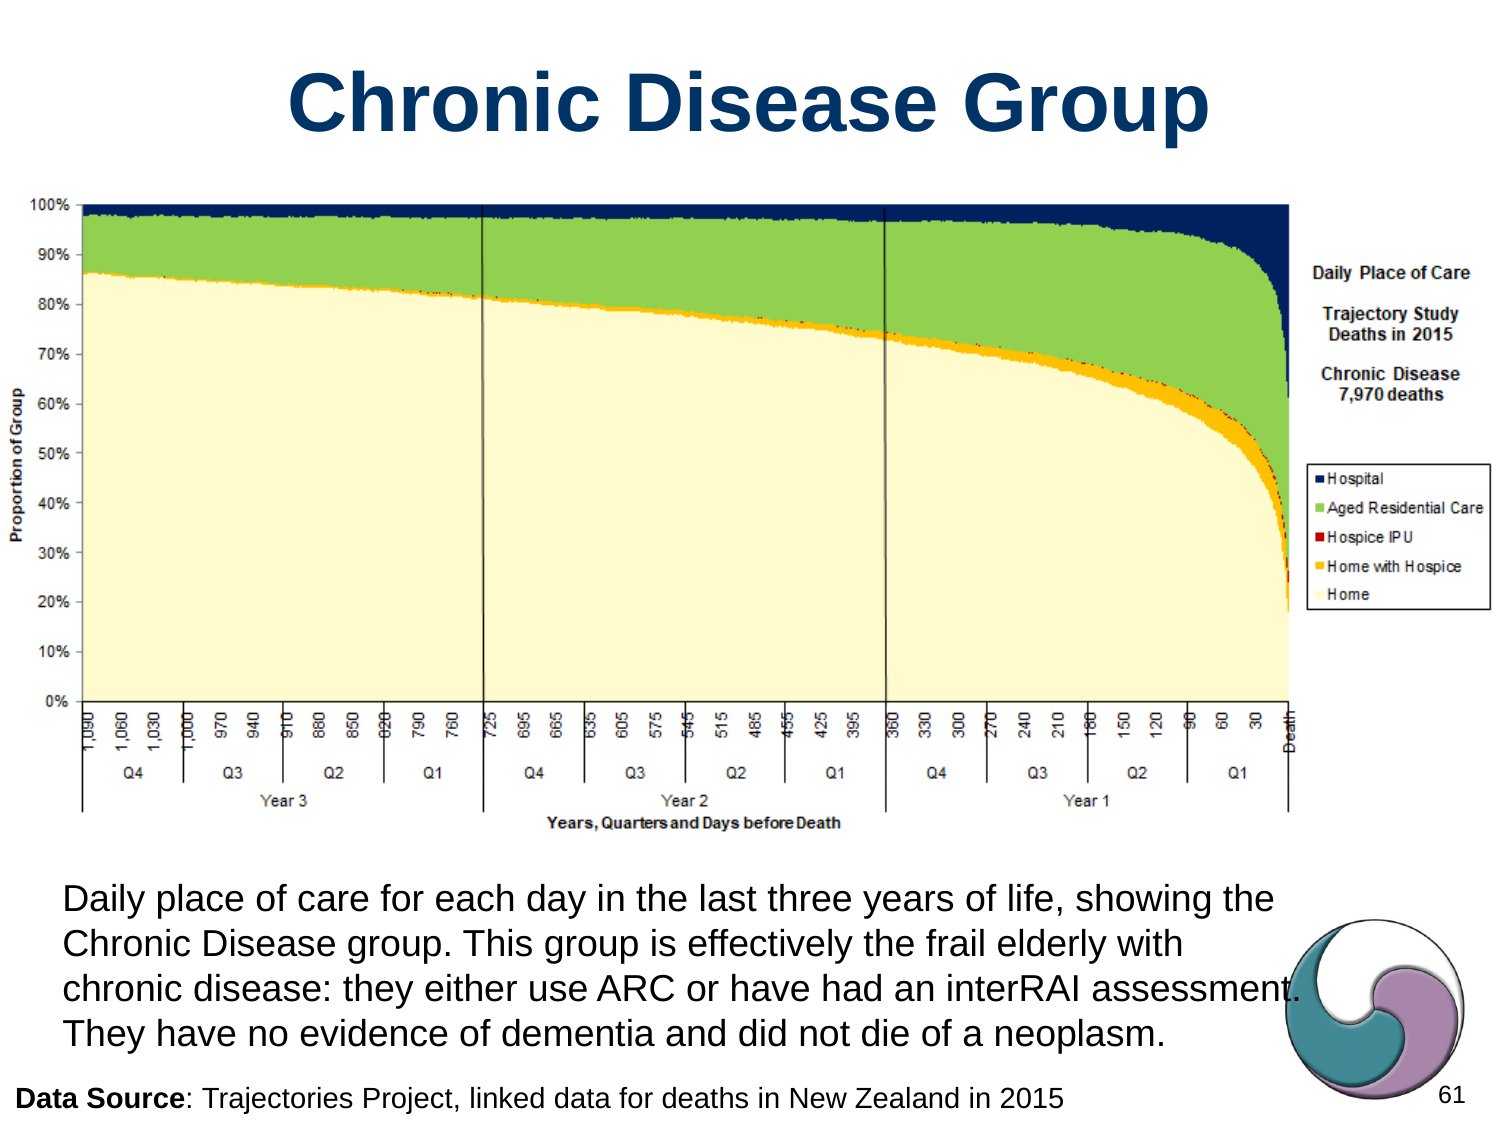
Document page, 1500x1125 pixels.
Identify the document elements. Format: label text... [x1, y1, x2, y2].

list Daily place of care for each day in the last three years of life, showing the Chronic Disease group. This group is effectively the frail elderly with chronic disease: they either use ARC or have had an interRAI assessment. They have no evidence of dementia and did not die of a neoplasm. [47, 866, 1330, 918]
picture [0, 184, 1500, 836]
picture [1442, 1094, 1449, 1101]
picture [1281, 916, 1468, 1101]
title Chronic Disease Group [0, 12, 1500, 183]
list Data Source: Trajectories Project, linked data for deaths in New Zealand in 2015 [0, 1071, 1188, 1123]
